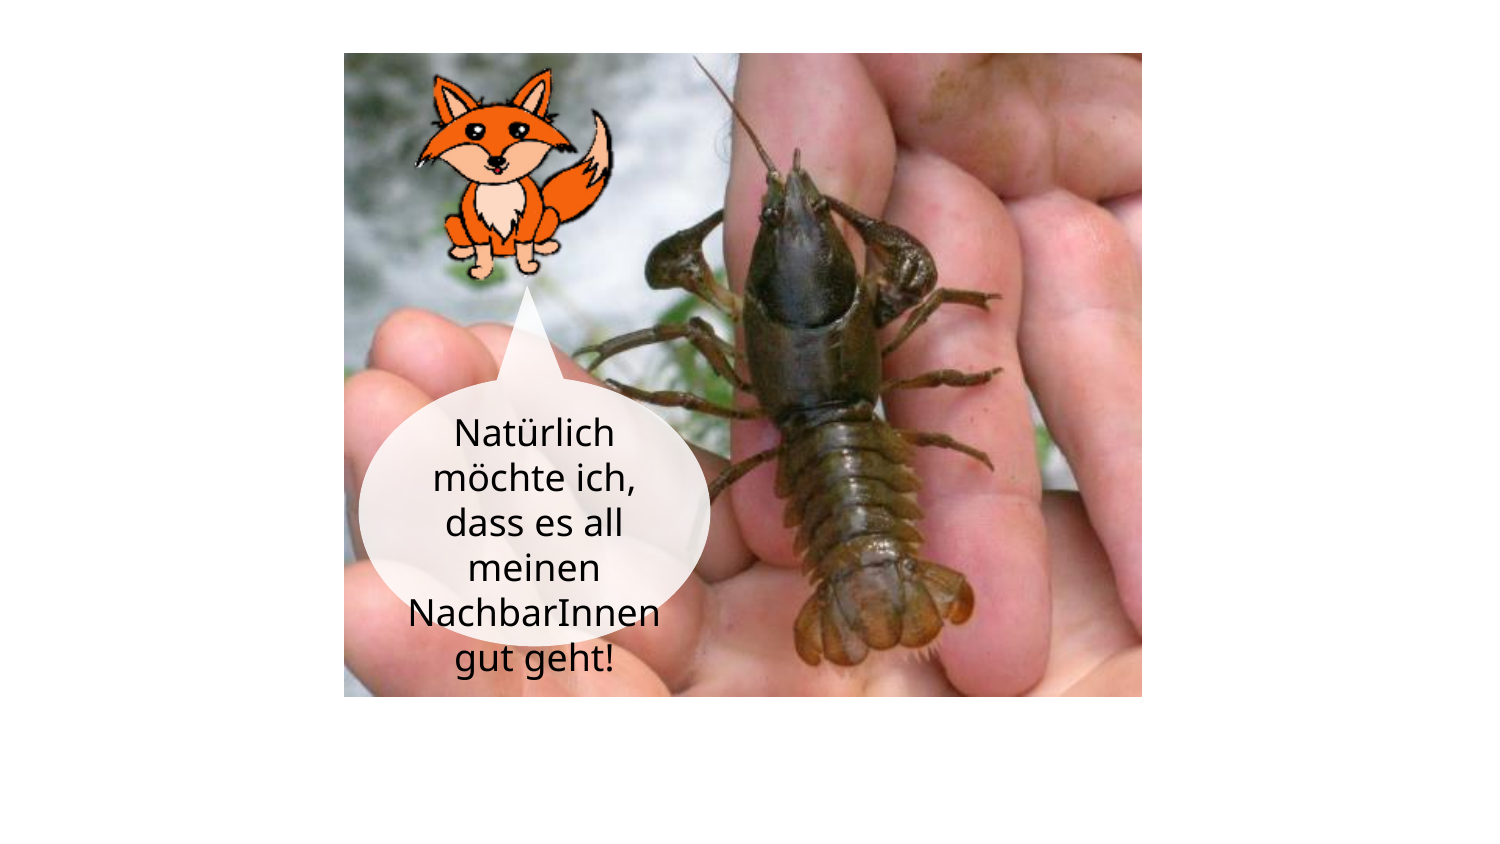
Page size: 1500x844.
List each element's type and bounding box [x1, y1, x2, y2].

text_box [344, 53, 1142, 697]
